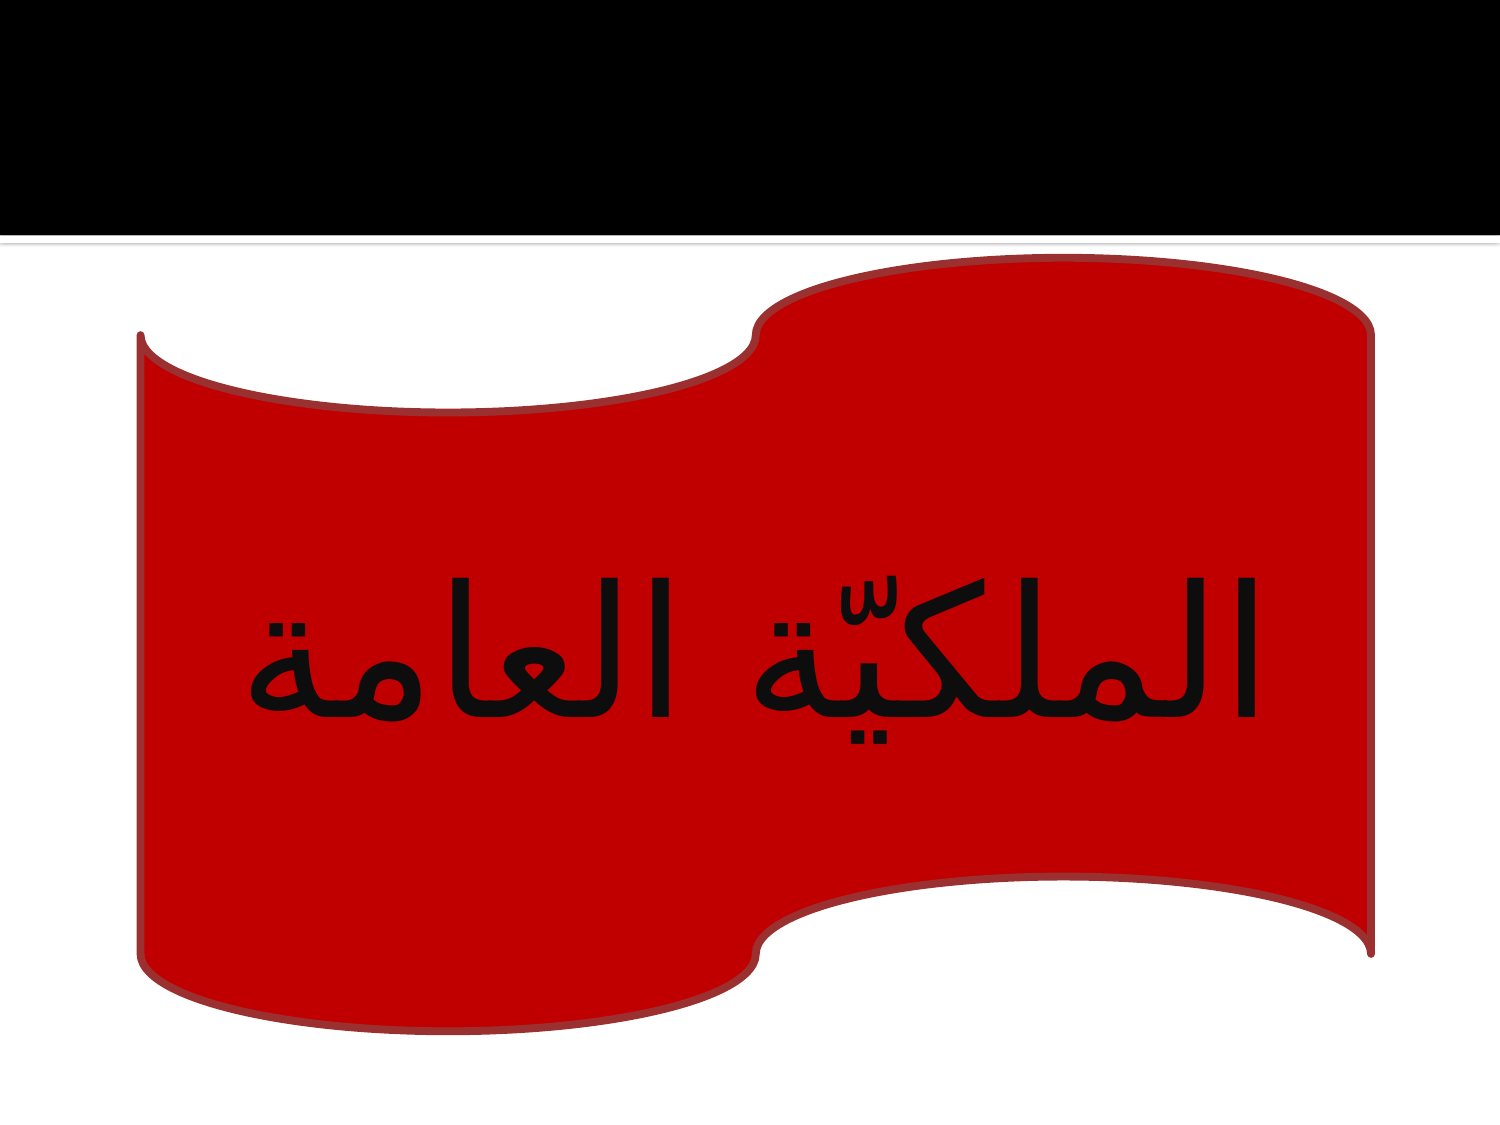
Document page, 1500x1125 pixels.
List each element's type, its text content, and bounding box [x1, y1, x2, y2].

text_box الملكيّة العامة [136, 253, 1375, 1036]
